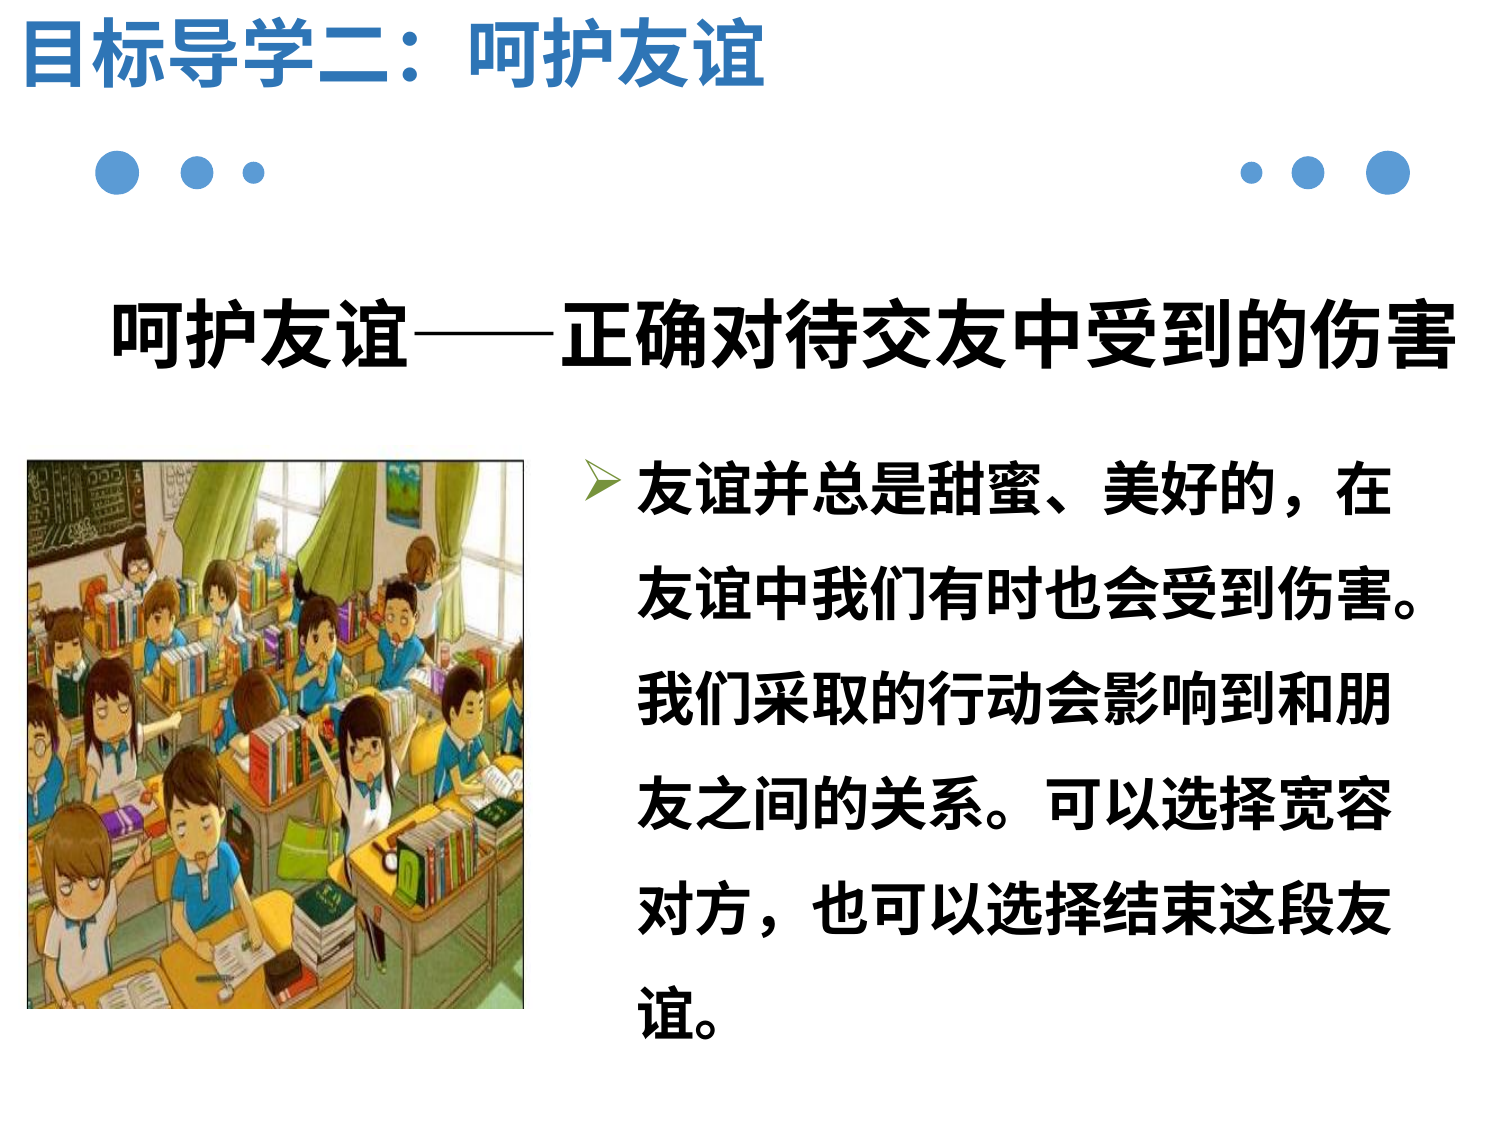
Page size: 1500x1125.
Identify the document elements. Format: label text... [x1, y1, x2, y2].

picture [18, 445, 533, 1009]
text_box 目标导学二：呵护友谊 [2, 0, 782, 104]
text_box 友谊并总是甜蜜、美好的，在友谊中我们有时也会受到伤害。我们采取的行动会影响到和朋友之间的关系。可以选择宽容对方，也可以选择结束这段友谊。 [565, 410, 1463, 1055]
text_box 呵护友谊——正确对待交友中受到的伤害 [75, 279, 1494, 385]
